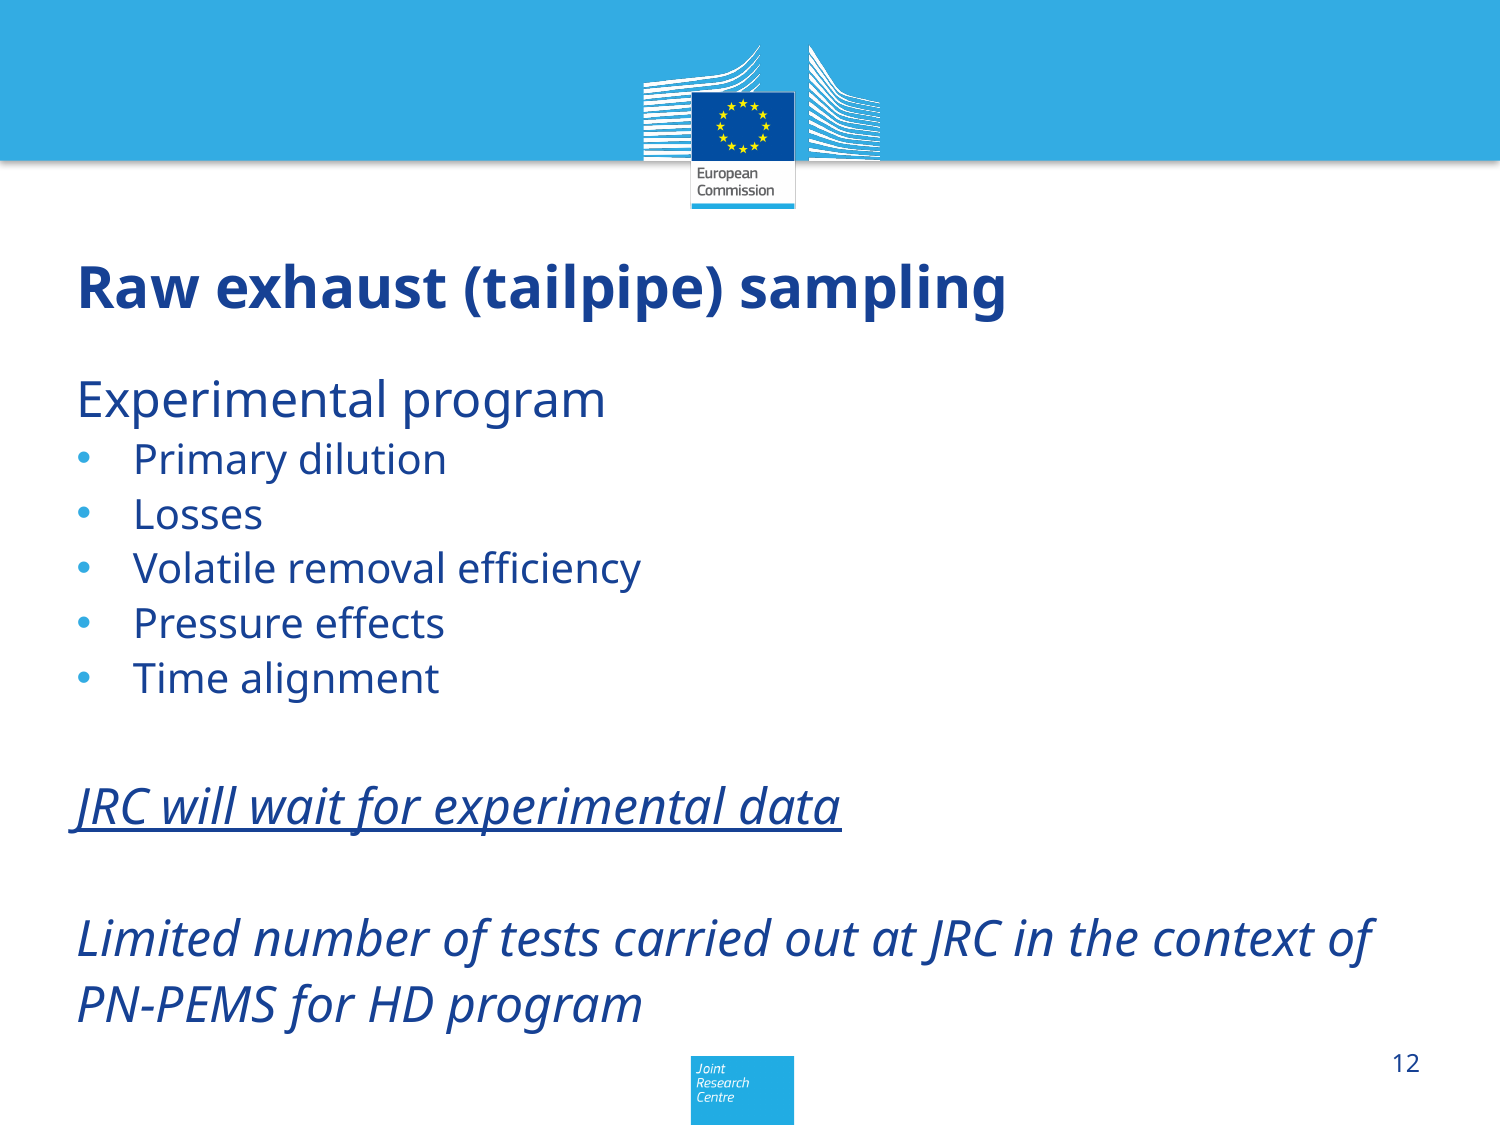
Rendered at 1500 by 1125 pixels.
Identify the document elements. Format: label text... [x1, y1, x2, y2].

title Raw exhaust (tailpipe) sampling [76, 243, 1424, 350]
list Experimental program Primary dilution Losses Volatile removal efficiency Pressure effects Time alignment JRC will wait for experimental data Limited number of tests carried out at JRC in the context of PN-PEMS for HD program [76, 361, 1424, 1035]
